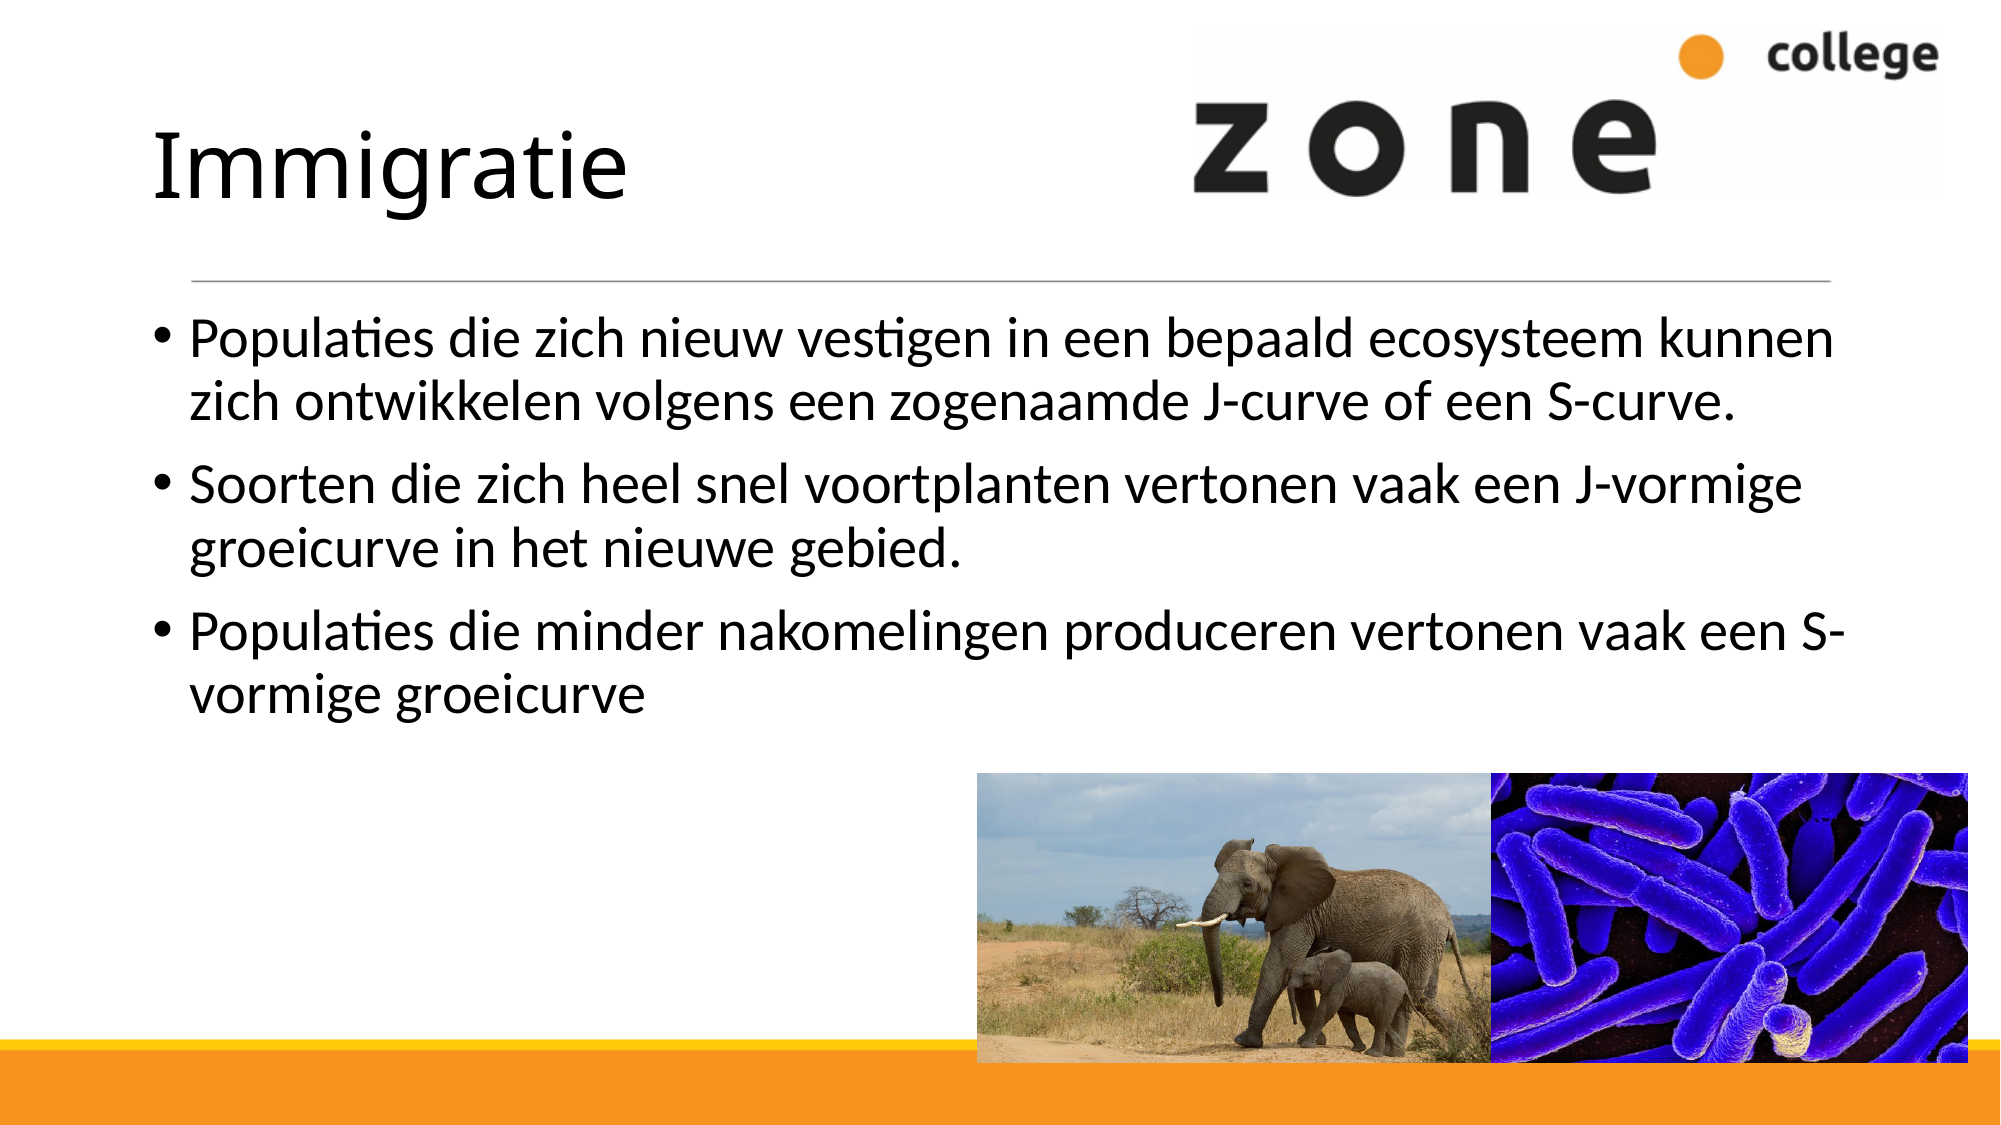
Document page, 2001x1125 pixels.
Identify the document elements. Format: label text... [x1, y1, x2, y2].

title Immigratie [137, 59, 1863, 278]
picture [0, 0, 2001, 1125]
list Populaties die zich nieuw vestigen in een bepaald ecosysteem kunnen zich ontwikkelen volgens een zogenaamde J-curve of een S-curve. Soorten die zich heel snel voortplanten vertonen vaak een J-vormige groeicurve in het nieuwe gebied. Populaties die minder nakomelingen produceren vertonen vaak een S-vormige groeicurve [137, 299, 1863, 1014]
